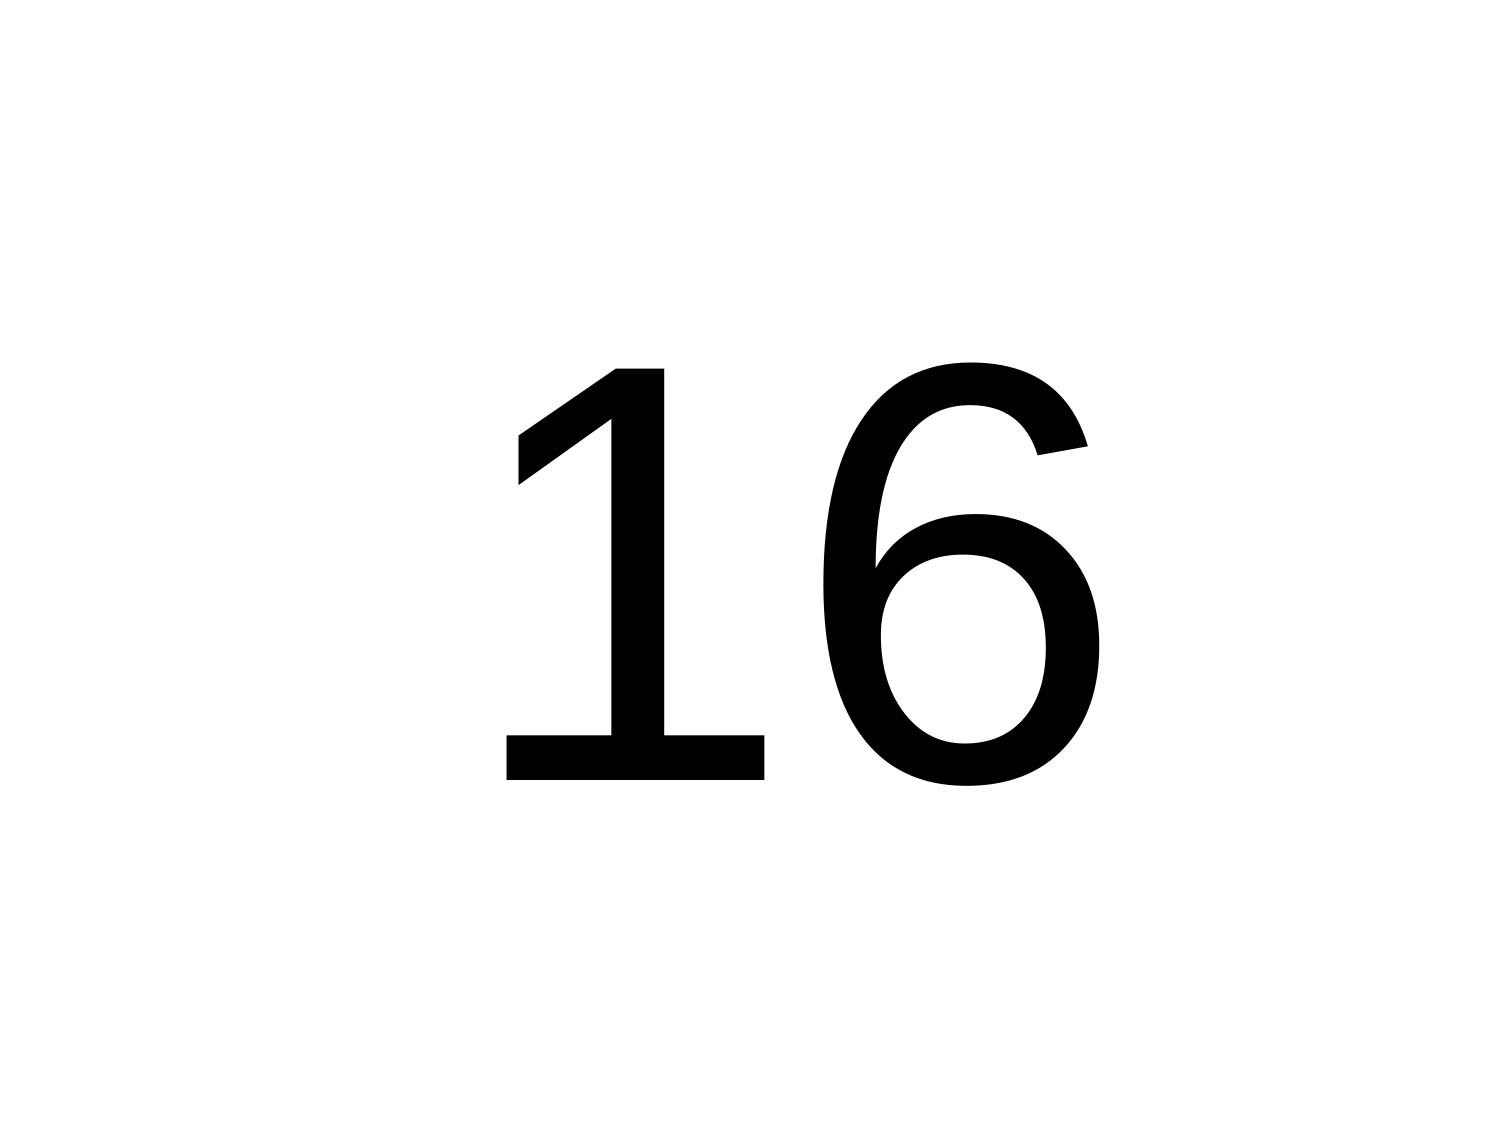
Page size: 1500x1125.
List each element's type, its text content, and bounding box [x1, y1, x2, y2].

text_box 16 [349, 174, 1238, 908]
